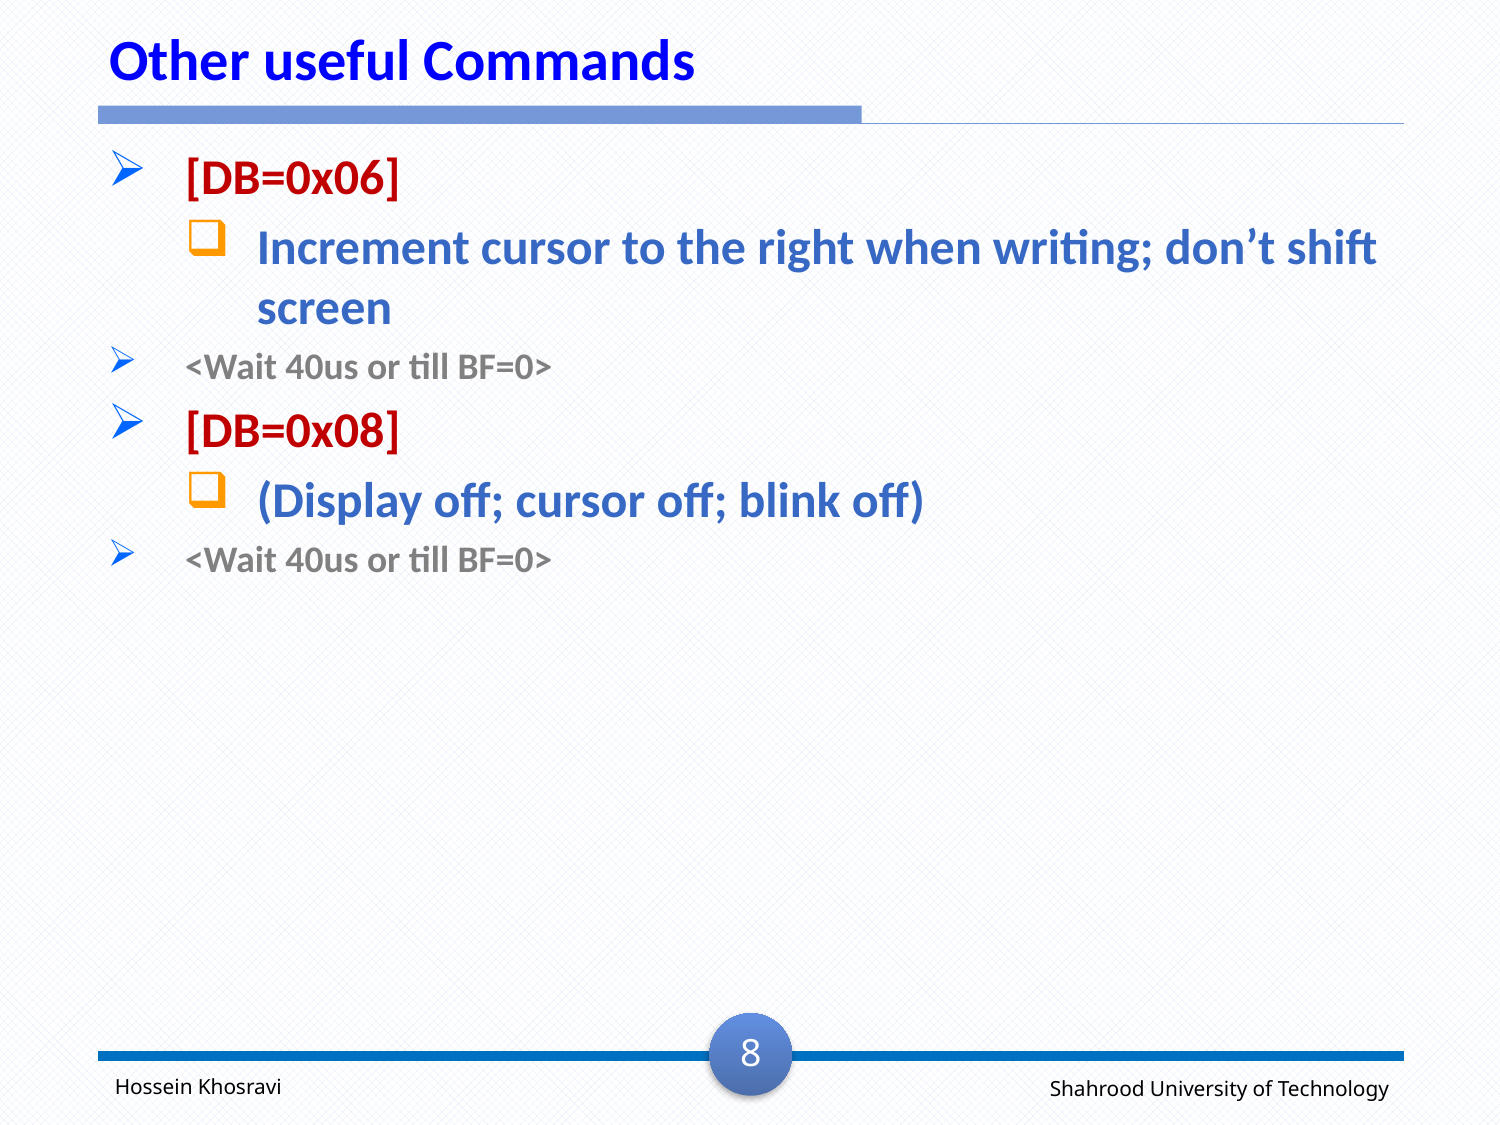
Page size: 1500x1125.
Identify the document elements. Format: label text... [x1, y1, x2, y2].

list [DB=0x06] Increment cursor to the right when writing; don’t shift screen <Wait 40us or till BF=0> [DB=0x08] (Display off; cursor off; blink off) <Wait 40us or till BF=0> [92, 137, 1406, 988]
footer Shahrood University of Technology [928, 1068, 1404, 1110]
title Other useful Commands [94, 23, 1407, 100]
slide_number Hossein Khosravi [99, 1066, 425, 1108]
